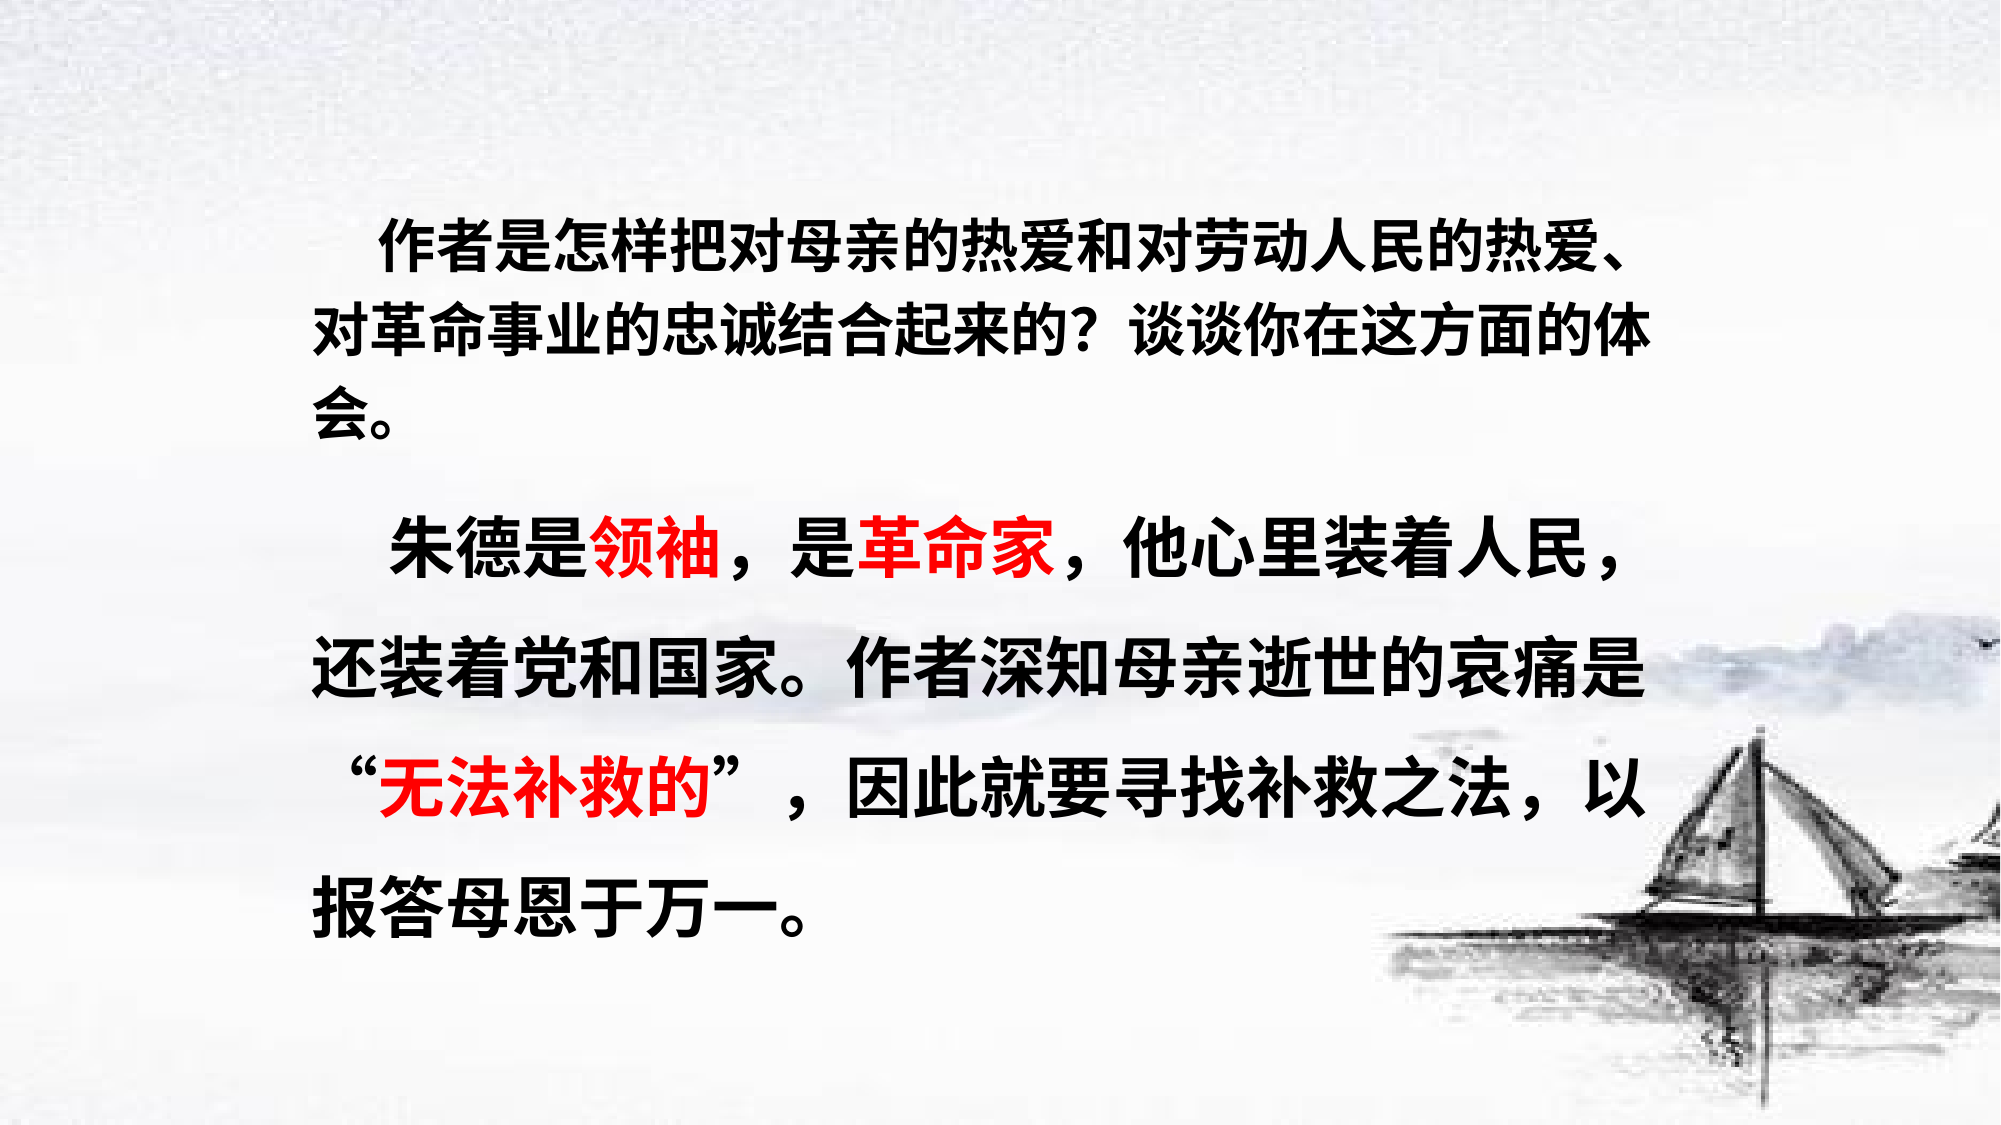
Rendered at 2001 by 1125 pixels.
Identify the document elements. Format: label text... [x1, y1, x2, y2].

picture [0, 0, 2001, 1125]
text_box 作者是怎样把对母亲的热爱和对劳动人民的热爱、对革命事业的忠诚结合起来的？谈谈你在这方面的体会。 [297, 187, 1715, 455]
text_box 朱德是领袖，是革命家，他心里装着人民，还装着党和国家。作者深知母亲逝世的哀痛是“无法补救的”，因此就要寻找补救之法，以报答母恩于万一。 [297, 458, 1703, 954]
